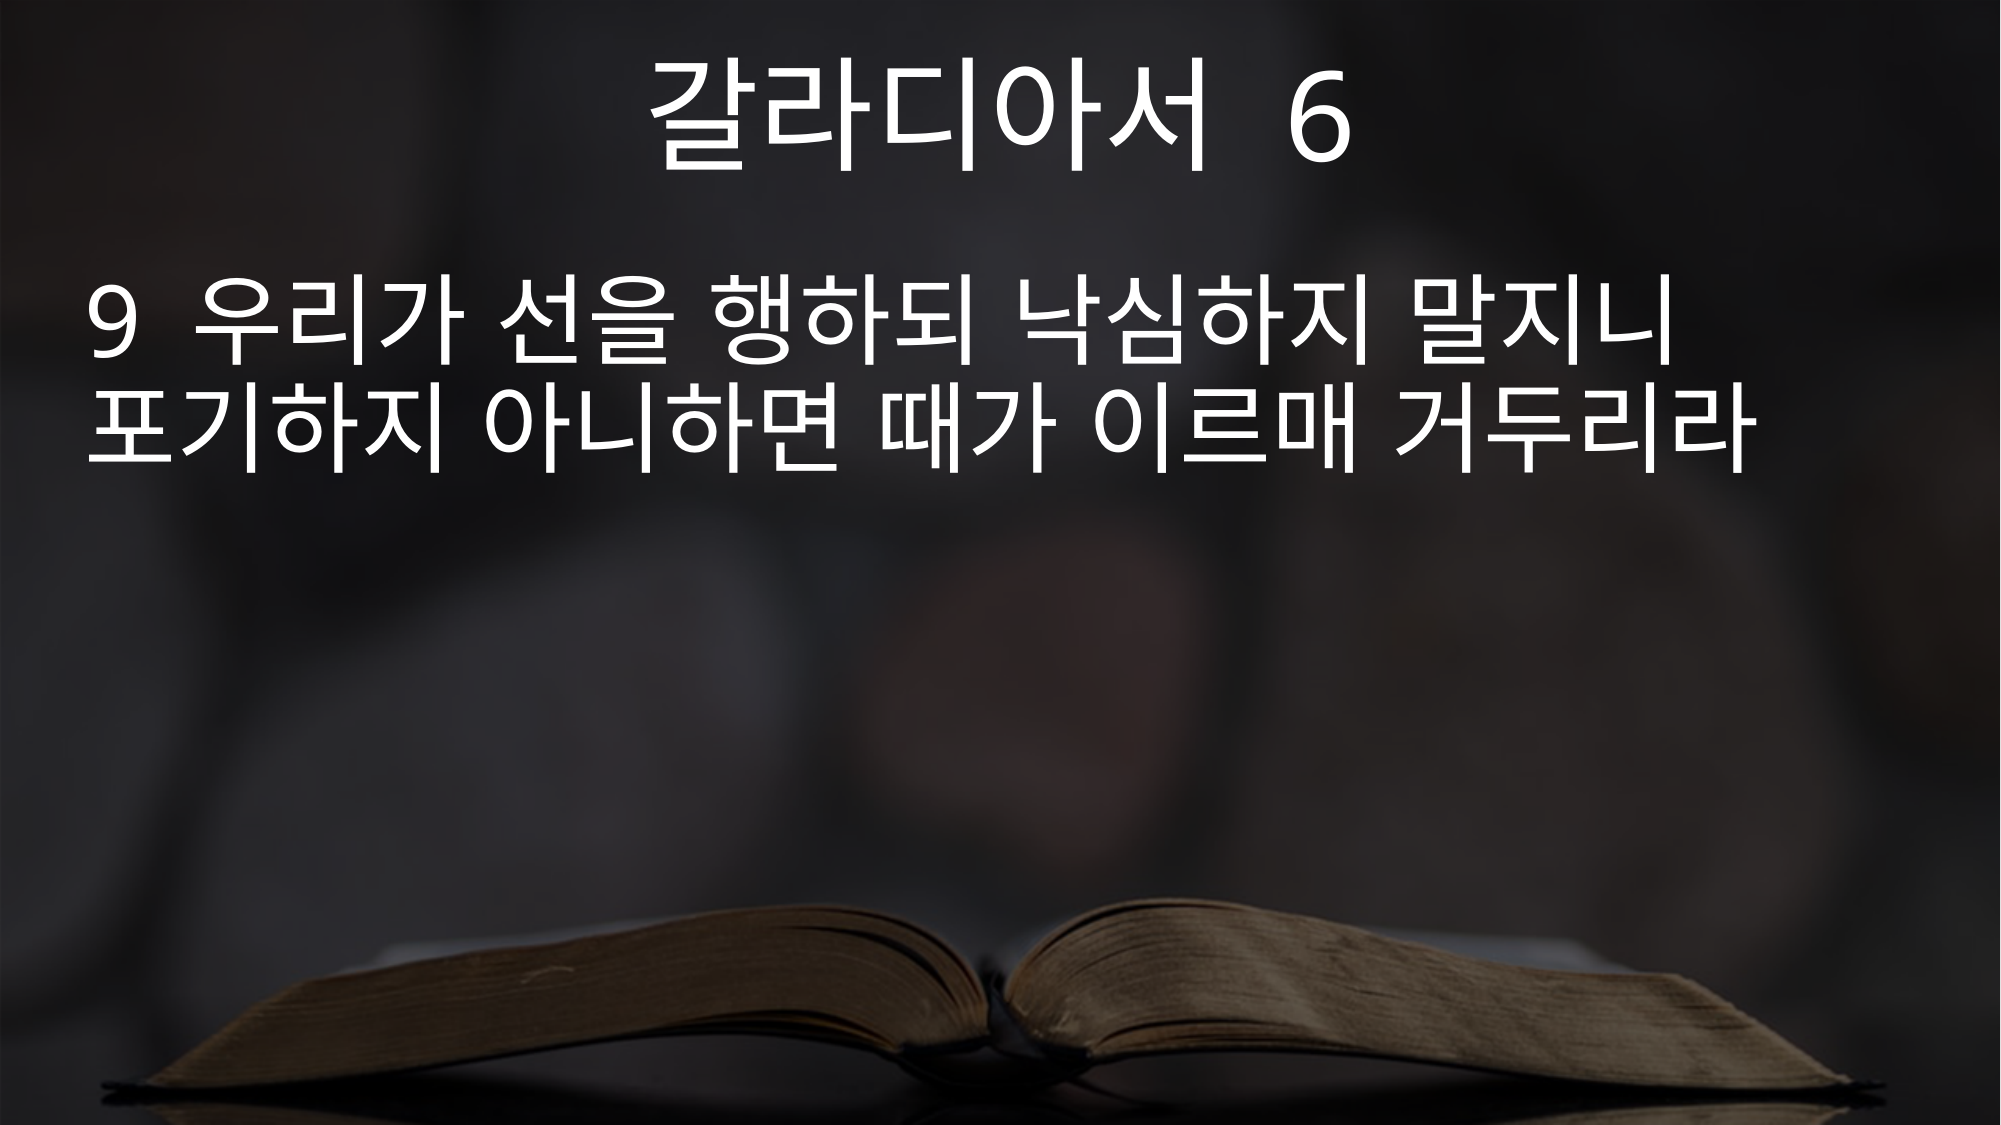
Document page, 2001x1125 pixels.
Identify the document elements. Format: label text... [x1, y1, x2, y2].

picture [0, 0, 2001, 1125]
footer 갈라디아서 6 [0, 32, 2000, 192]
list 9 우리가 선을 행하되 낙심하지 말지니 포기하지 아니하면 때가 이르매 거두리라 [69, 263, 1953, 423]
